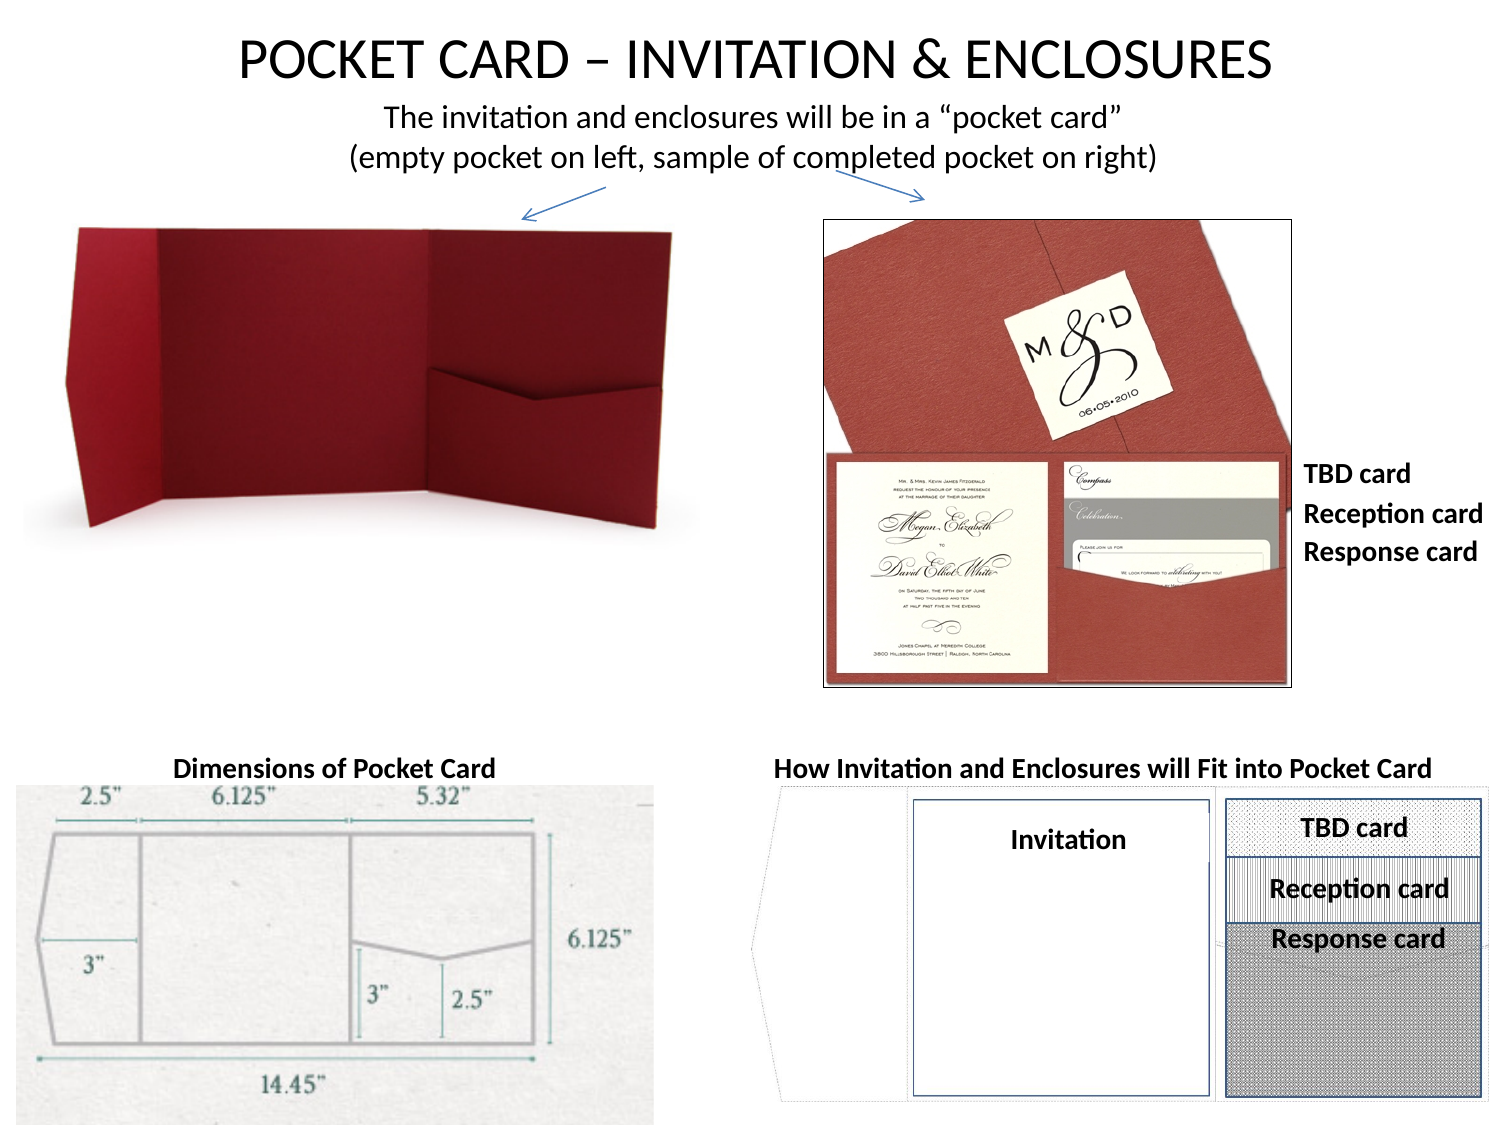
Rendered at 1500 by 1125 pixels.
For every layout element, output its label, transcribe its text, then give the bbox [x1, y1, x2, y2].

text_box Response card [1494, 910, 1500, 964]
text_box How Invitation and Enclosures will Fit into Pocket Card [753, 742, 1454, 784]
text_box Response card [1296, 538, 1500, 576]
list POCKET CARD – INVITATION & ENCLOSURES [12, 12, 1500, 137]
picture [750, 785, 1489, 1102]
text_box Reception card [1494, 860, 1500, 910]
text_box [520, 186, 607, 220]
picture [822, 219, 1292, 688]
text_box The invitation and enclosures will be in a “pocket card” (empty pocket on left, sample of completed pocket on right) [25, 87, 1482, 183]
text_box Reception card [1296, 485, 1500, 538]
text_box TBD card [1296, 445, 1490, 498]
text_box Dimensions of Pocket Card [63, 742, 606, 784]
picture [23, 187, 701, 570]
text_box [835, 170, 926, 201]
picture [15, 785, 654, 1125]
